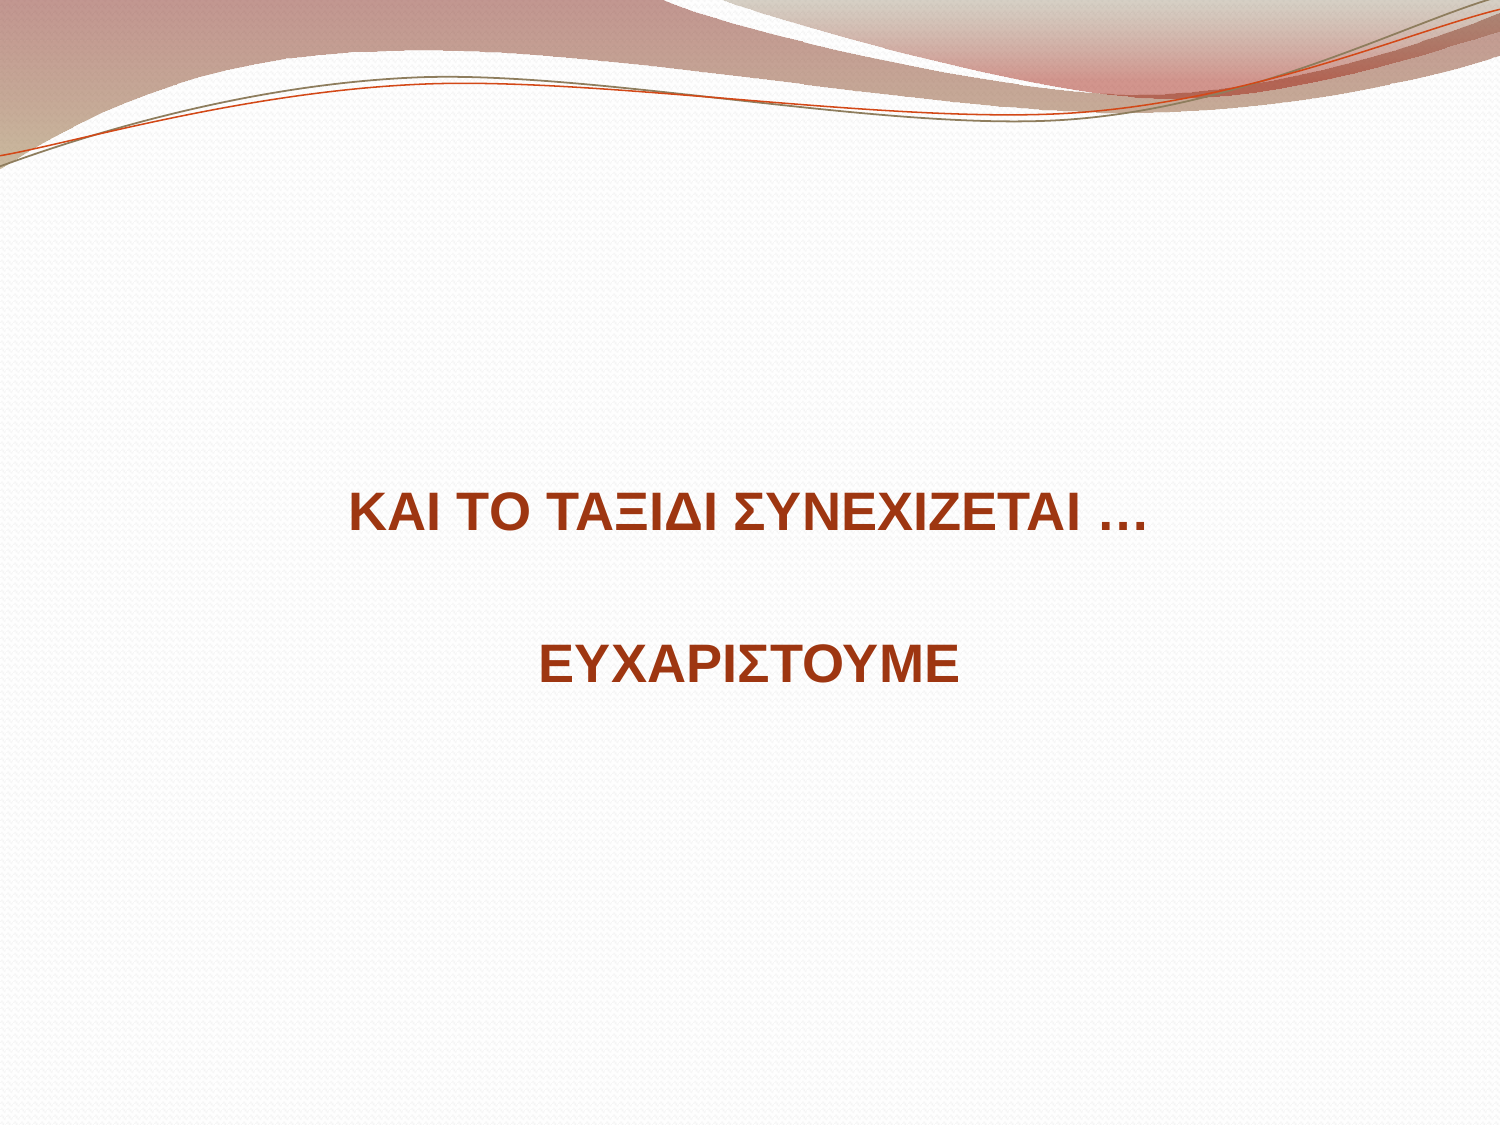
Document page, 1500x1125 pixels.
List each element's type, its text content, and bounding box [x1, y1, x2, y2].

list ΚΑΙ ΤΟ ΤΑΞΙΔΙ ΣΥΝΕΧΙΖΕΤΑΙ … ΕΥΧΑΡΙΣΤΟΥΜΕ [75, 317, 1425, 1038]
